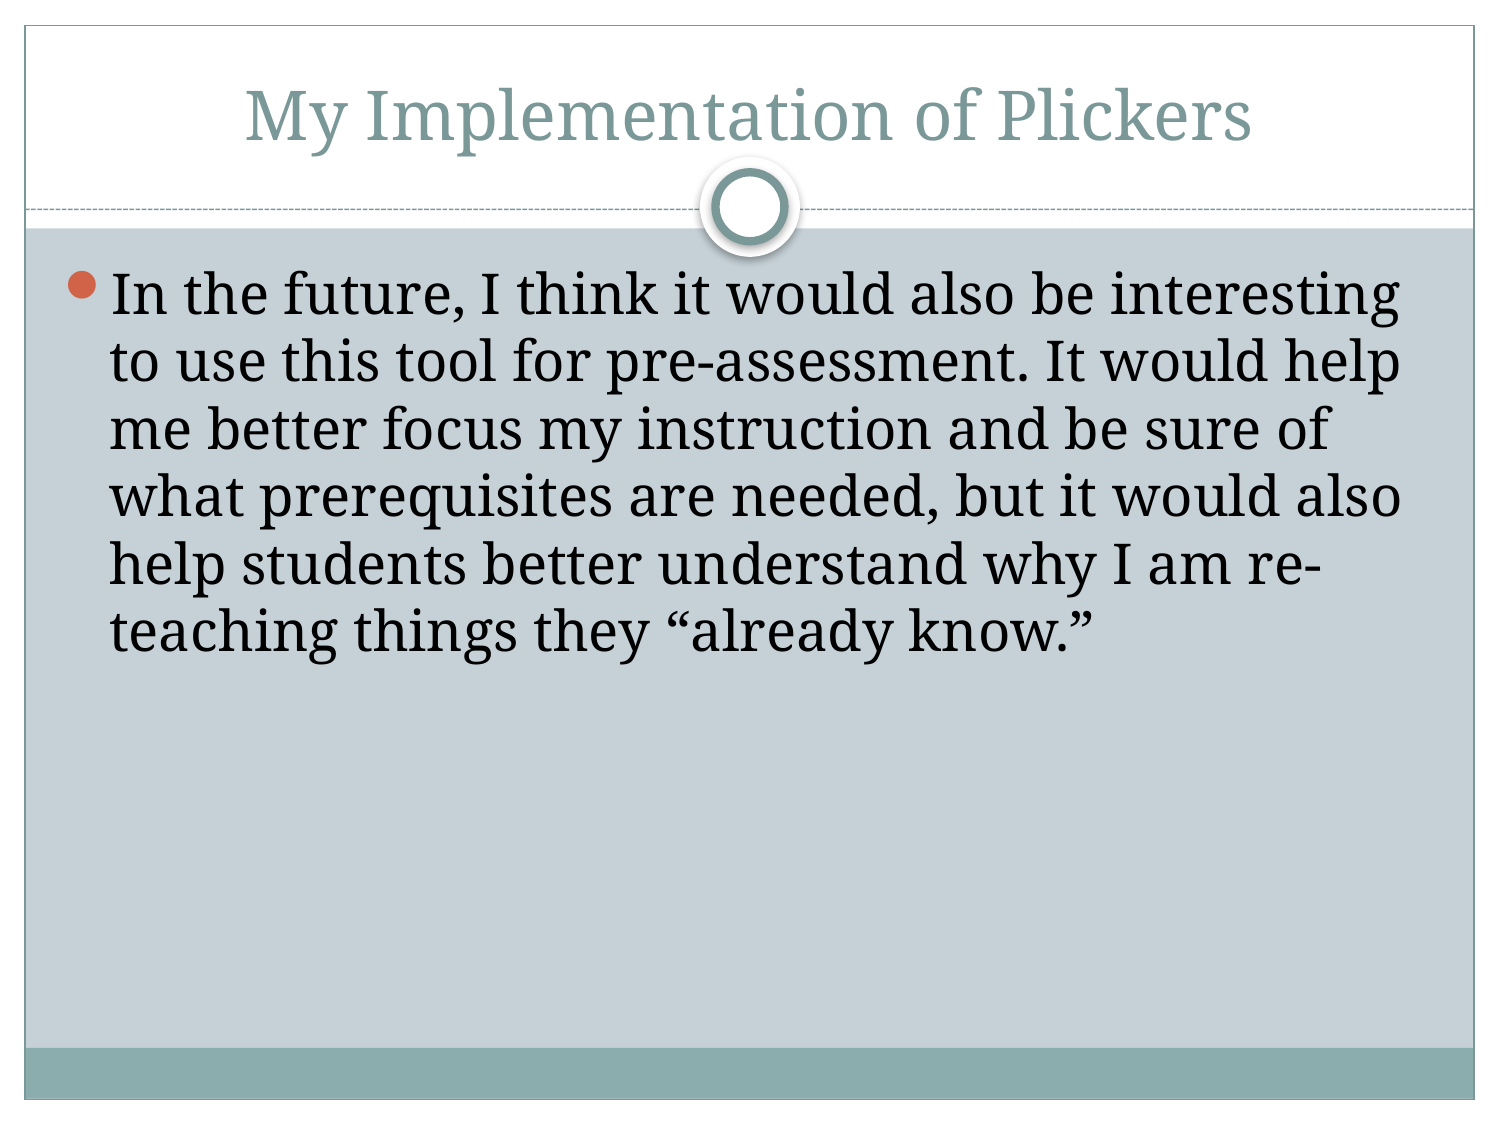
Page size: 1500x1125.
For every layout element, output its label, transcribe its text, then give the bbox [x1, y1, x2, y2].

list In the future, I think it would also be interesting to use this tool for pre-assessment. It would help me better focus my instruction and be sure of what prerequisites are needed, but it would also help students better understand why I am re-teaching things they “already know.” [49, 250, 1445, 1001]
title My Implementation of Plickers [49, 37, 1450, 162]
